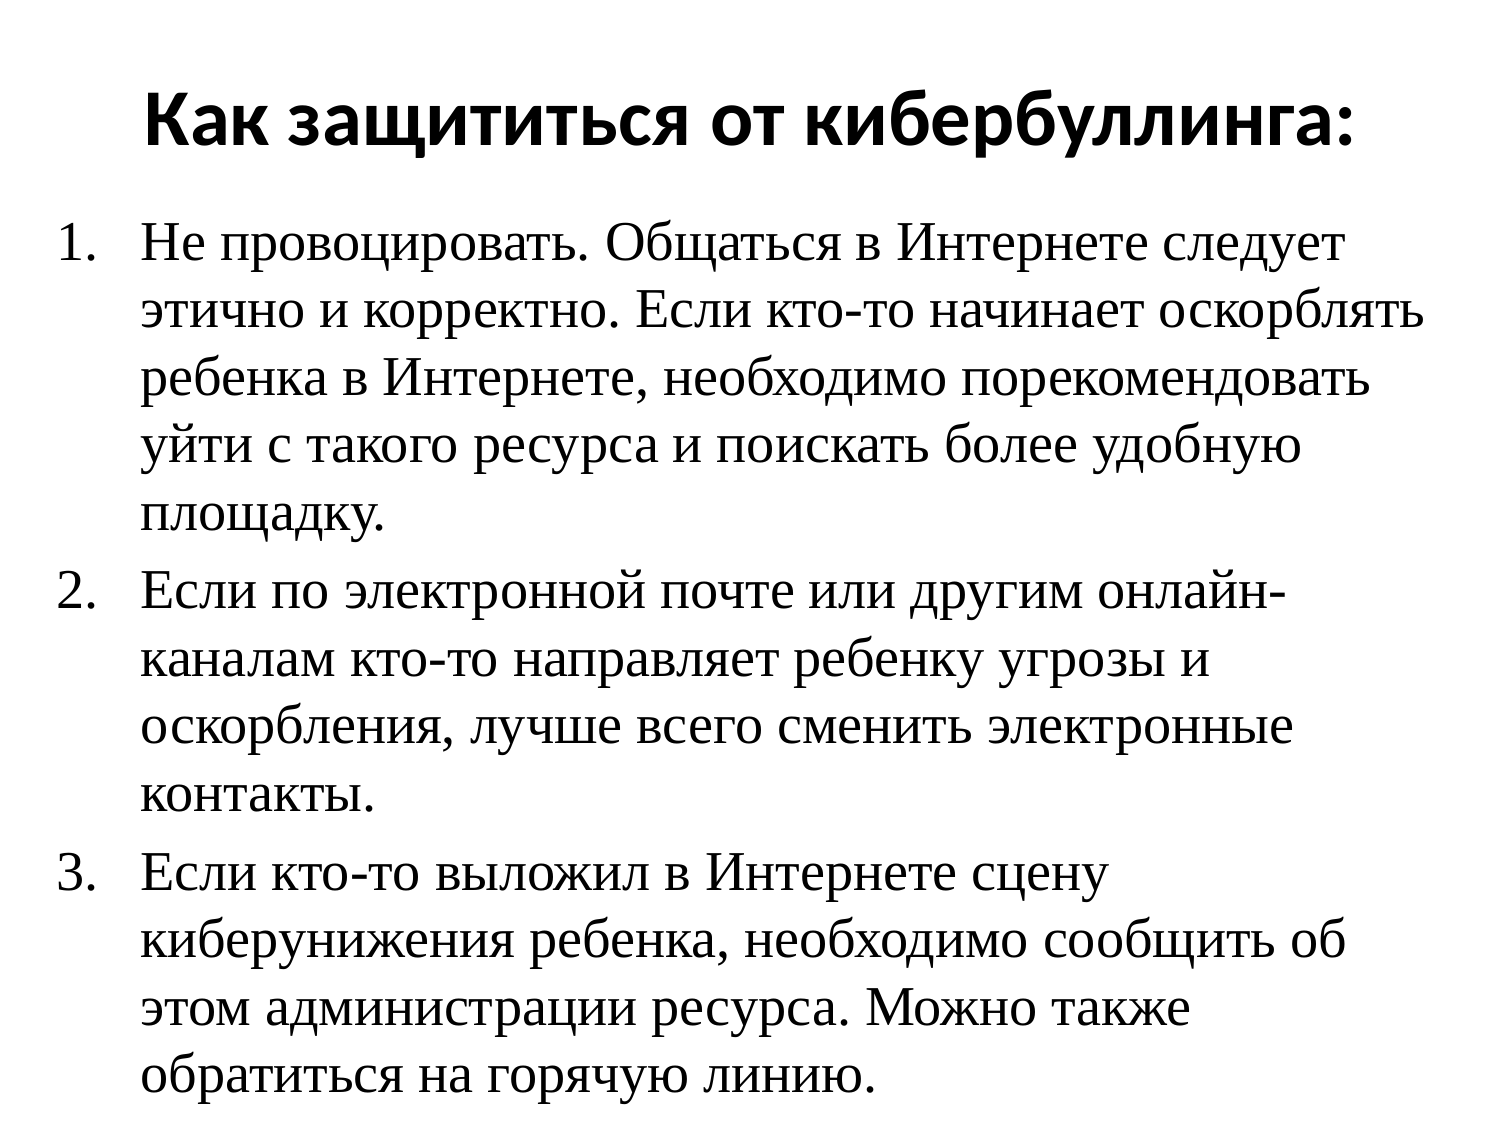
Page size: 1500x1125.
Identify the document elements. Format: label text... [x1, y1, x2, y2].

title Как защититься от кибербуллинга: [76, 19, 1427, 196]
list Не провоцировать. Общаться в Интернете следует этично и корректно. Если кто-то начинает оскорблять ребенка в Интернете, необходимо порекомендовать уйти с такого ресурса и поискать более удобную площадку. Если по электронной почте или другим онлайн-каналам кто-то направляет ребенку угрозы и оскорбления, лучше всего сменить электронные контакты. Если кто-то выложил в Интернете сцену киберунижения ребенка, необходимо сообщить об этом администрации ресурса. Можно также обратиться на горячую линию. [41, 196, 1481, 939]
